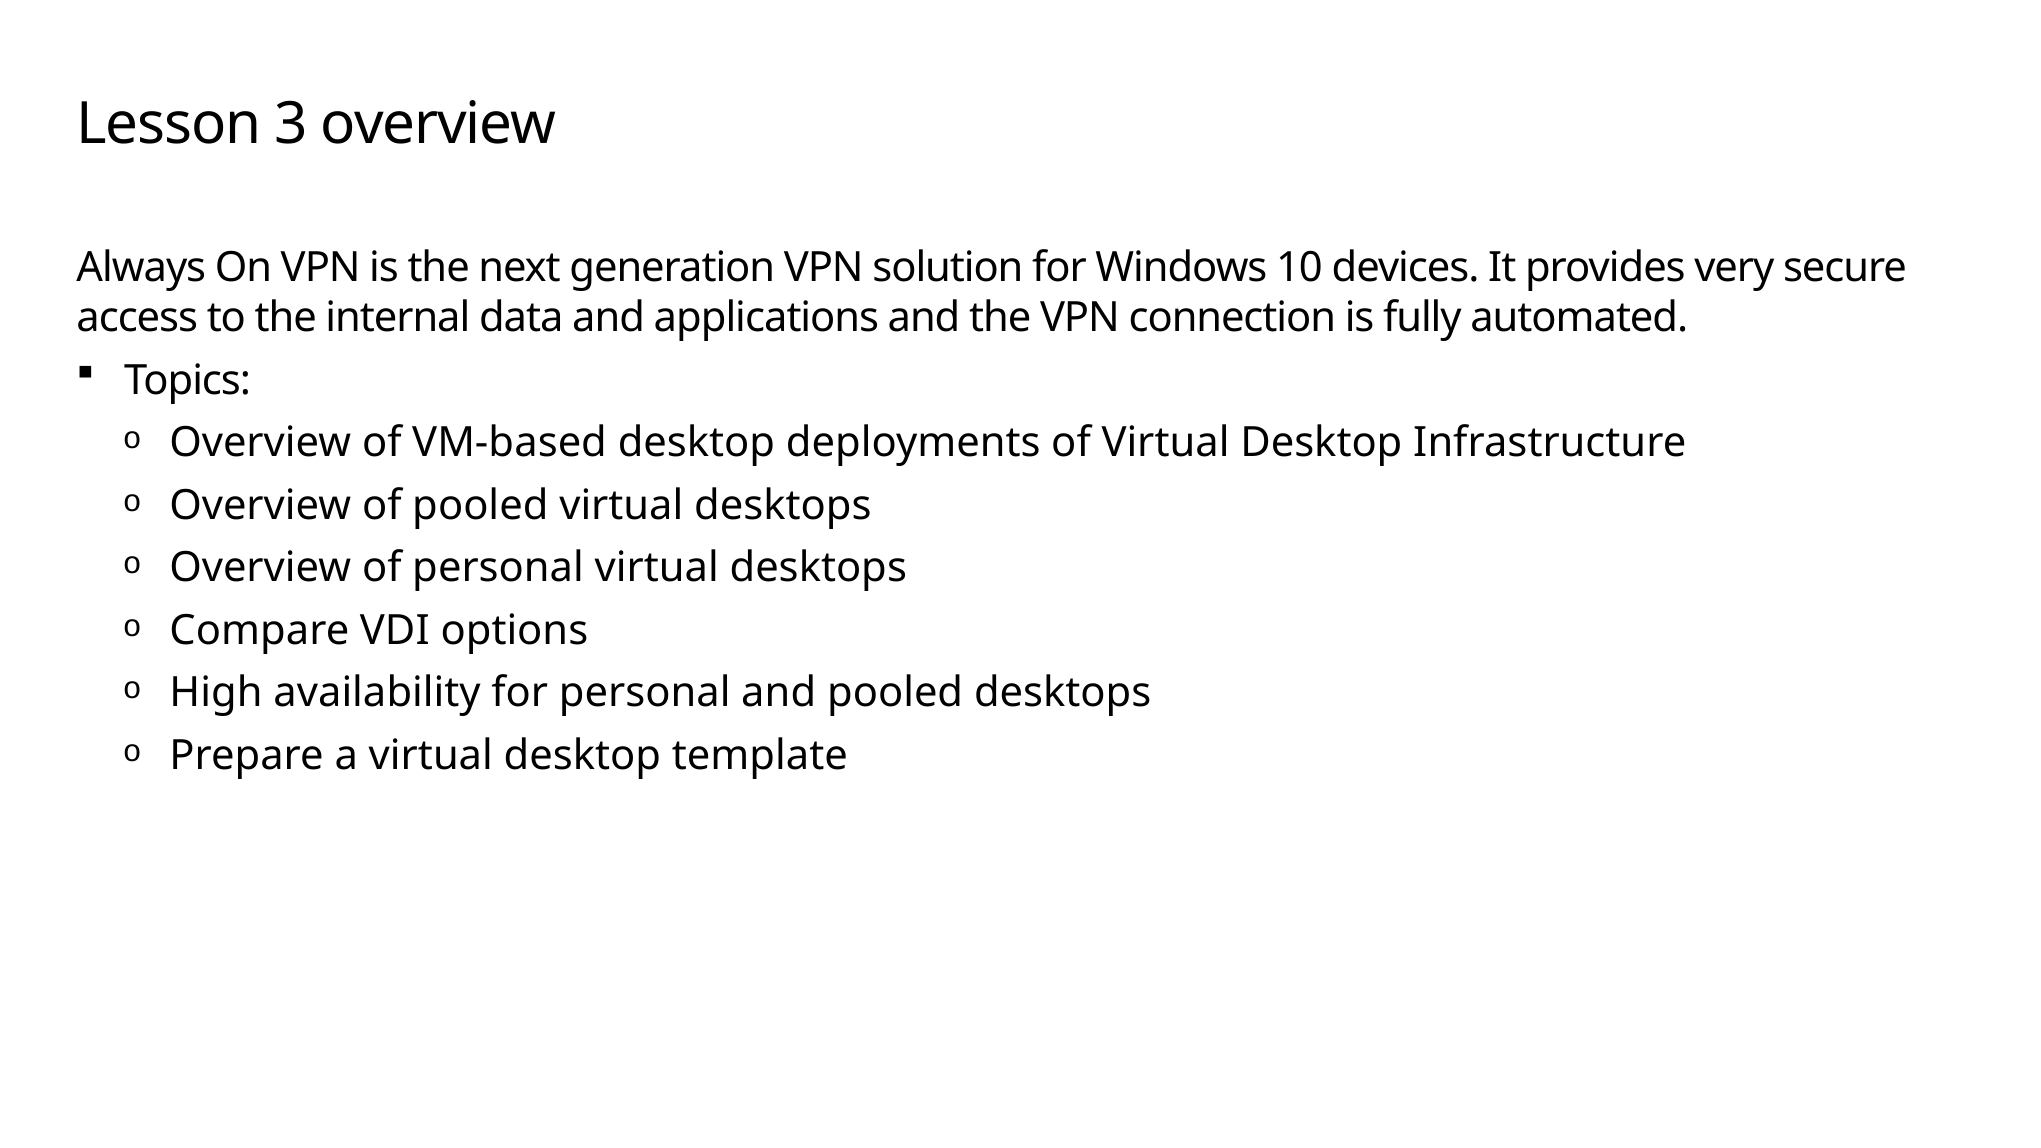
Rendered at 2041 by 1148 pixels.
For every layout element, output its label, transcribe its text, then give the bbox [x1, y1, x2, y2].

title Lesson 3 overview [76, 93, 1968, 161]
list Always On VPN is the next generation VPN solution for Windows 10 devices. It provides very secure access to the internal data and applications and the VPN connection is fully automated. Topics: Overview of VM-based desktop deployments of Virtual Desktop Infrastructure Overview of pooled virtual desktops Overview of personal virtual desktops Compare VDI options High availability for personal and pooled desktops Prepare a virtual desktop template [76, 240, 1968, 1074]
